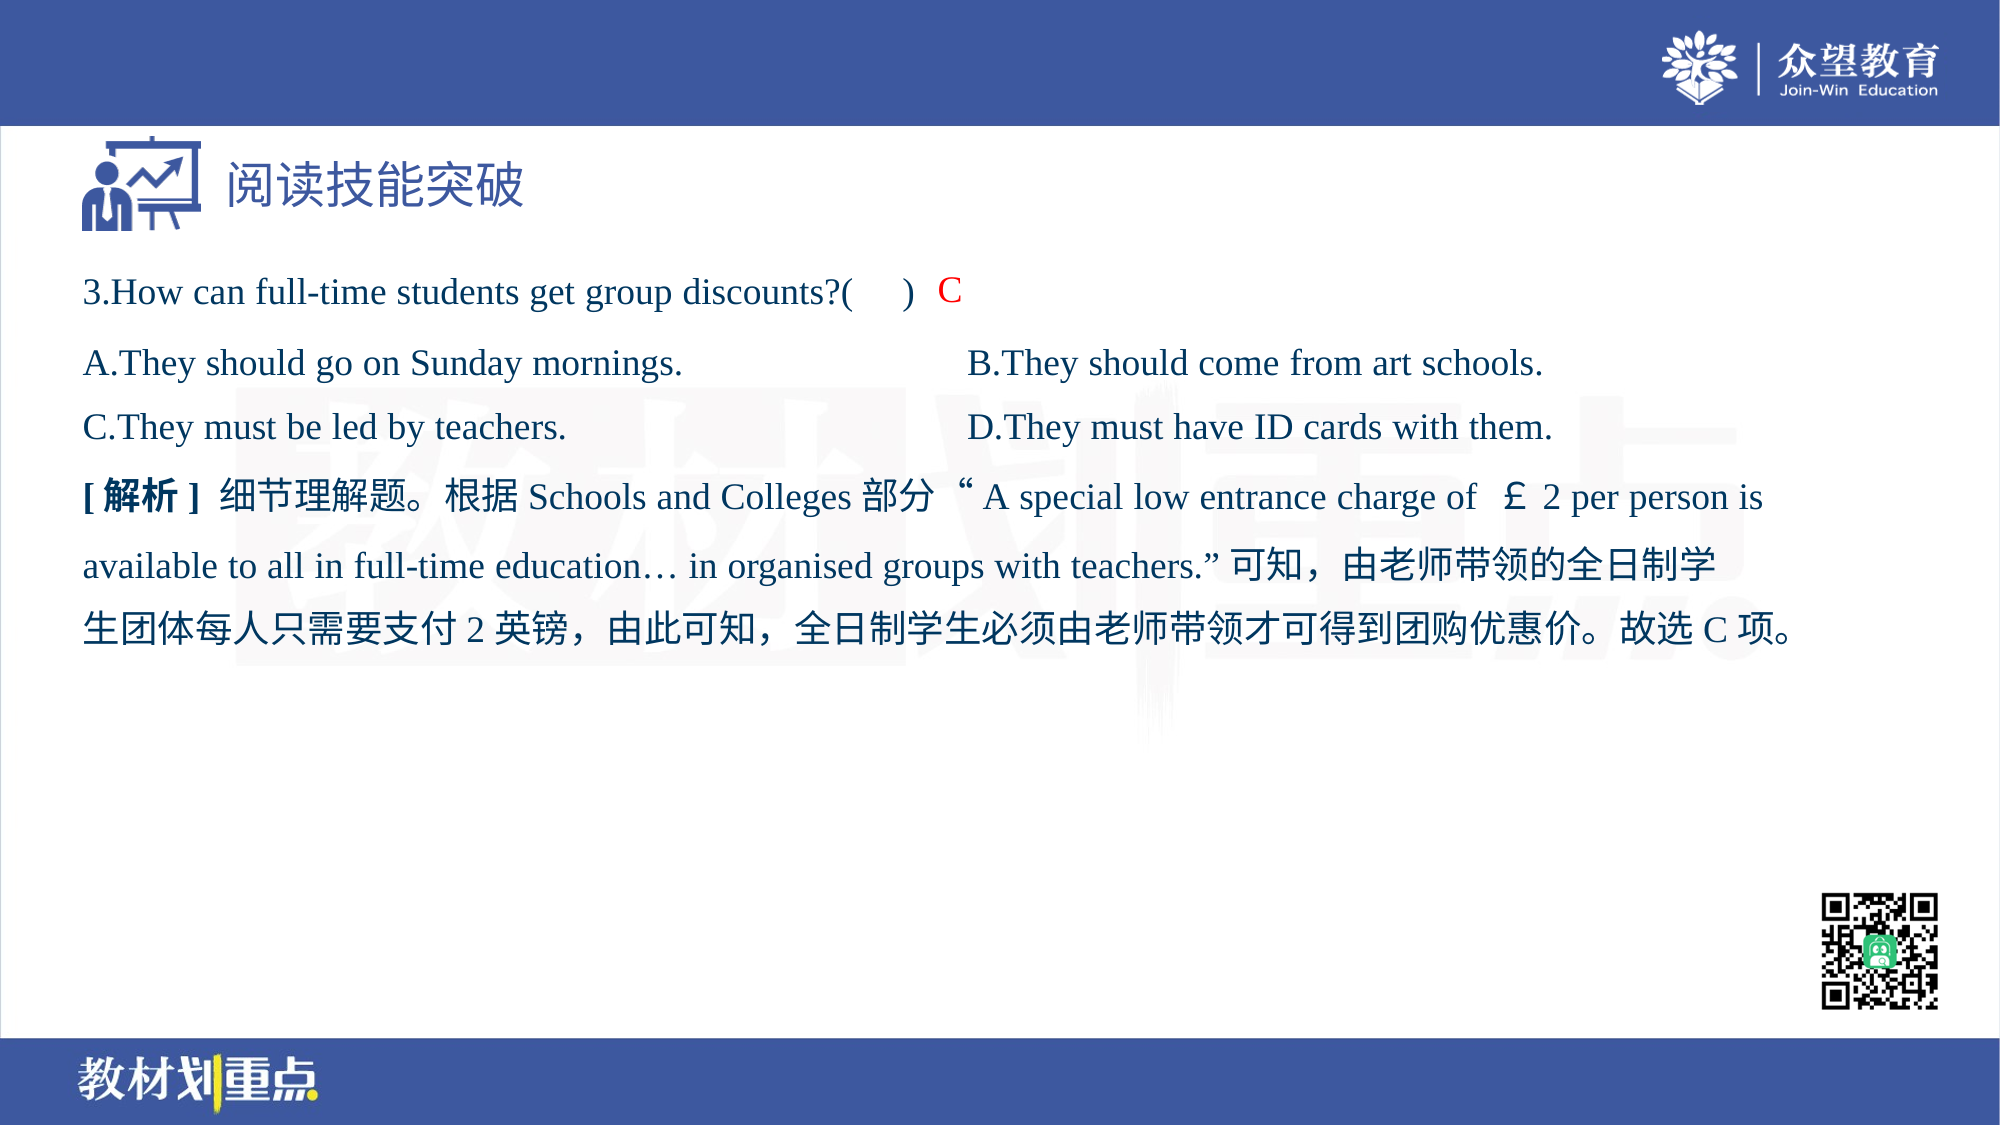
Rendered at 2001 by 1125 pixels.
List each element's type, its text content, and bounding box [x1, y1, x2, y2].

text_box C [923, 245, 977, 304]
text_box 3.How can full-time students get group discounts?( ) [82, 247, 1817, 306]
text_box A.They should go on Sunday mornings. B.They should come from art schools. C.They must be led by teachers. D.They must have ID cards with them. [82, 313, 1817, 441]
picture [0, 0, 2000, 1125]
text_box [解析] 细节理解题。根据Schools and Colleges部分“A special low entrance charge of ￡2 per person is available to all in full-time education… in organised groups with teachers.”可知，由老师带领的全日制学 生团体每人只需要支付2英镑，由此可知，全日制学生必须由老师带领才可得到团购优惠价。故选C项。 [82, 448, 1817, 644]
